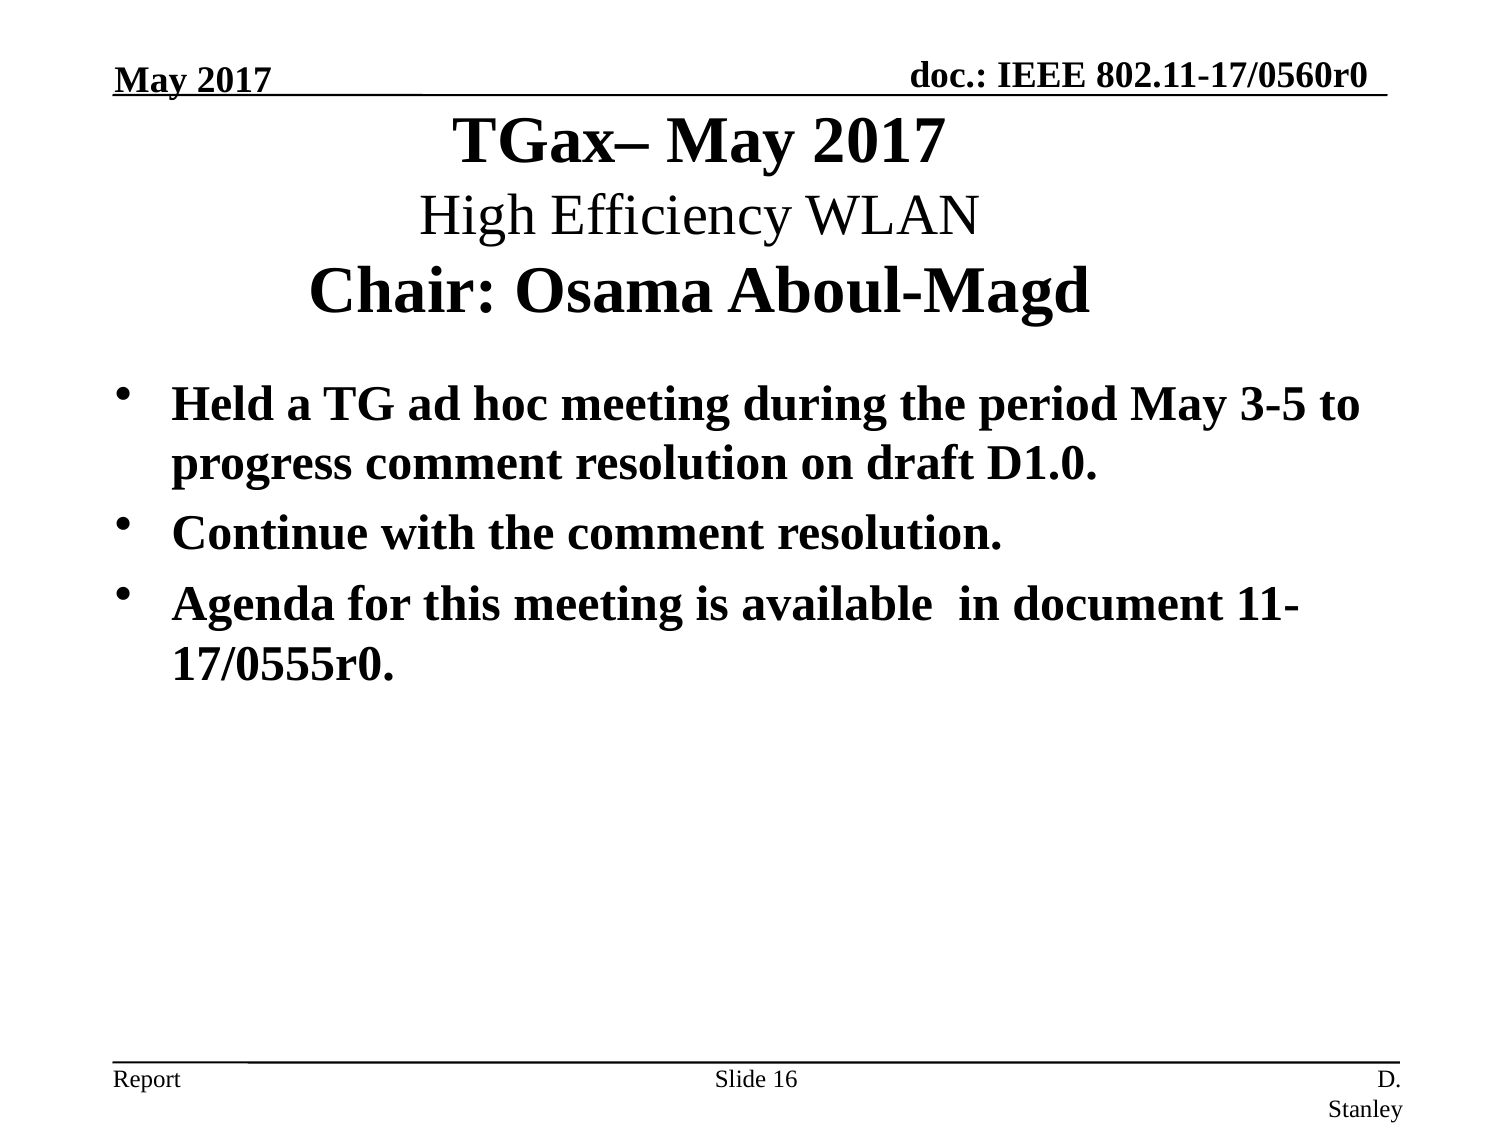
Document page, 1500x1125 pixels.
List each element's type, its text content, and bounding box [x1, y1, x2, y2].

title TGax– May 2017 High Efficiency WLAN Chair: Osama Aboul-Magd [62, 125, 1338, 388]
slide_number Slide 16 [712, 1062, 800, 1093]
footer D. Stanley, HP Enterprise [1325, 1062, 1402, 1093]
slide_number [114, 54, 274, 101]
list Held a TG ad hoc meeting during the period May 3-5 to progress comment resolution on draft D1.0. Continue with the comment resolution. Agenda for this meeting is available in document 11-17/0555r0. [99, 362, 1463, 1050]
